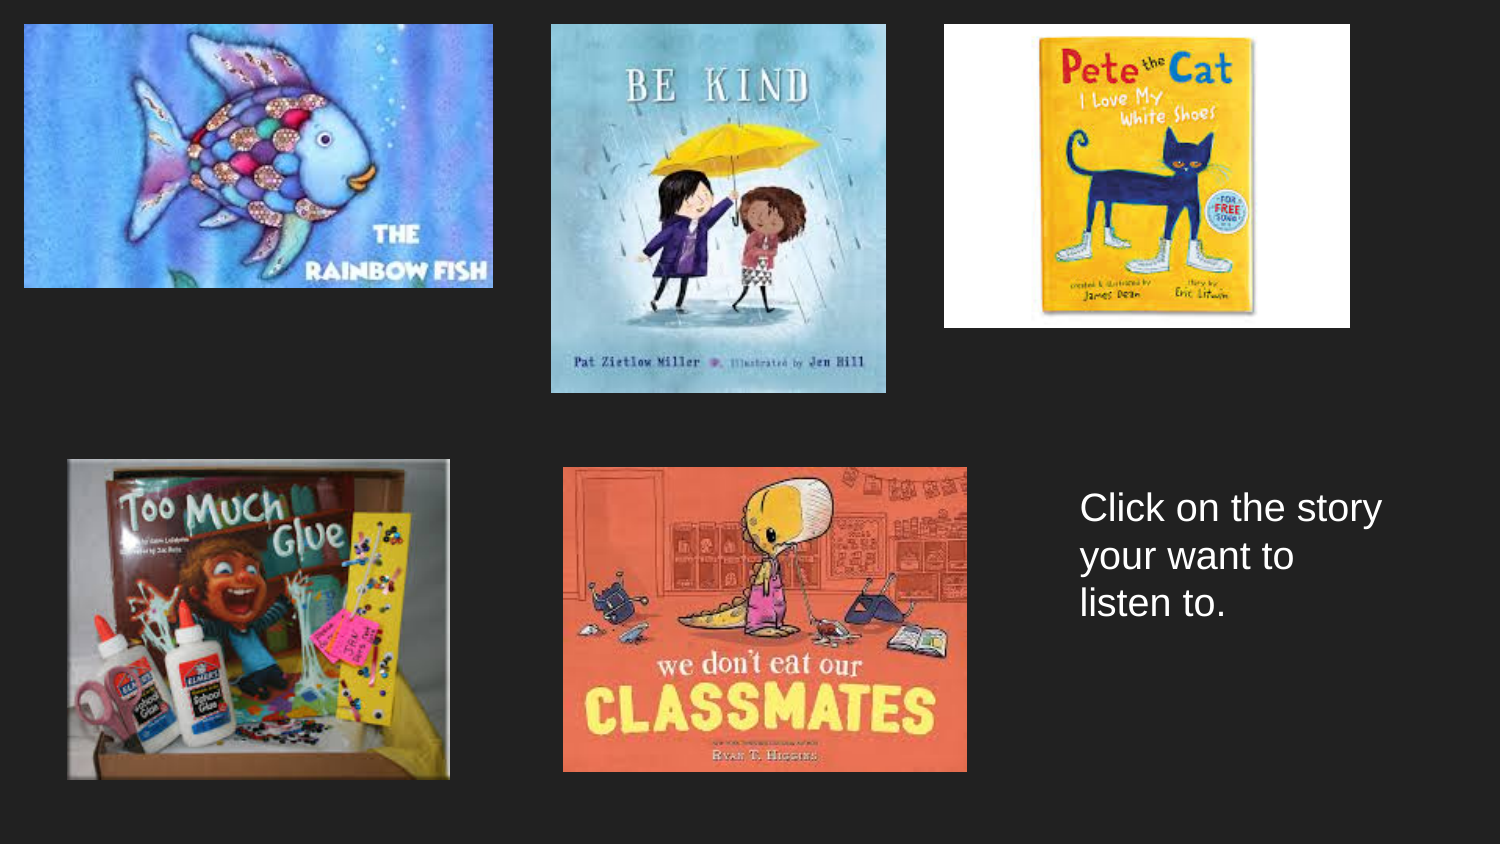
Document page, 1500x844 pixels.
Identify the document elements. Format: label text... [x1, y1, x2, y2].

picture [563, 466, 967, 773]
picture [944, 24, 1350, 329]
picture [66, 459, 451, 780]
text_box Click on the story your want to listen to. [1064, 467, 1399, 640]
picture [24, 24, 493, 288]
picture [551, 24, 886, 393]
